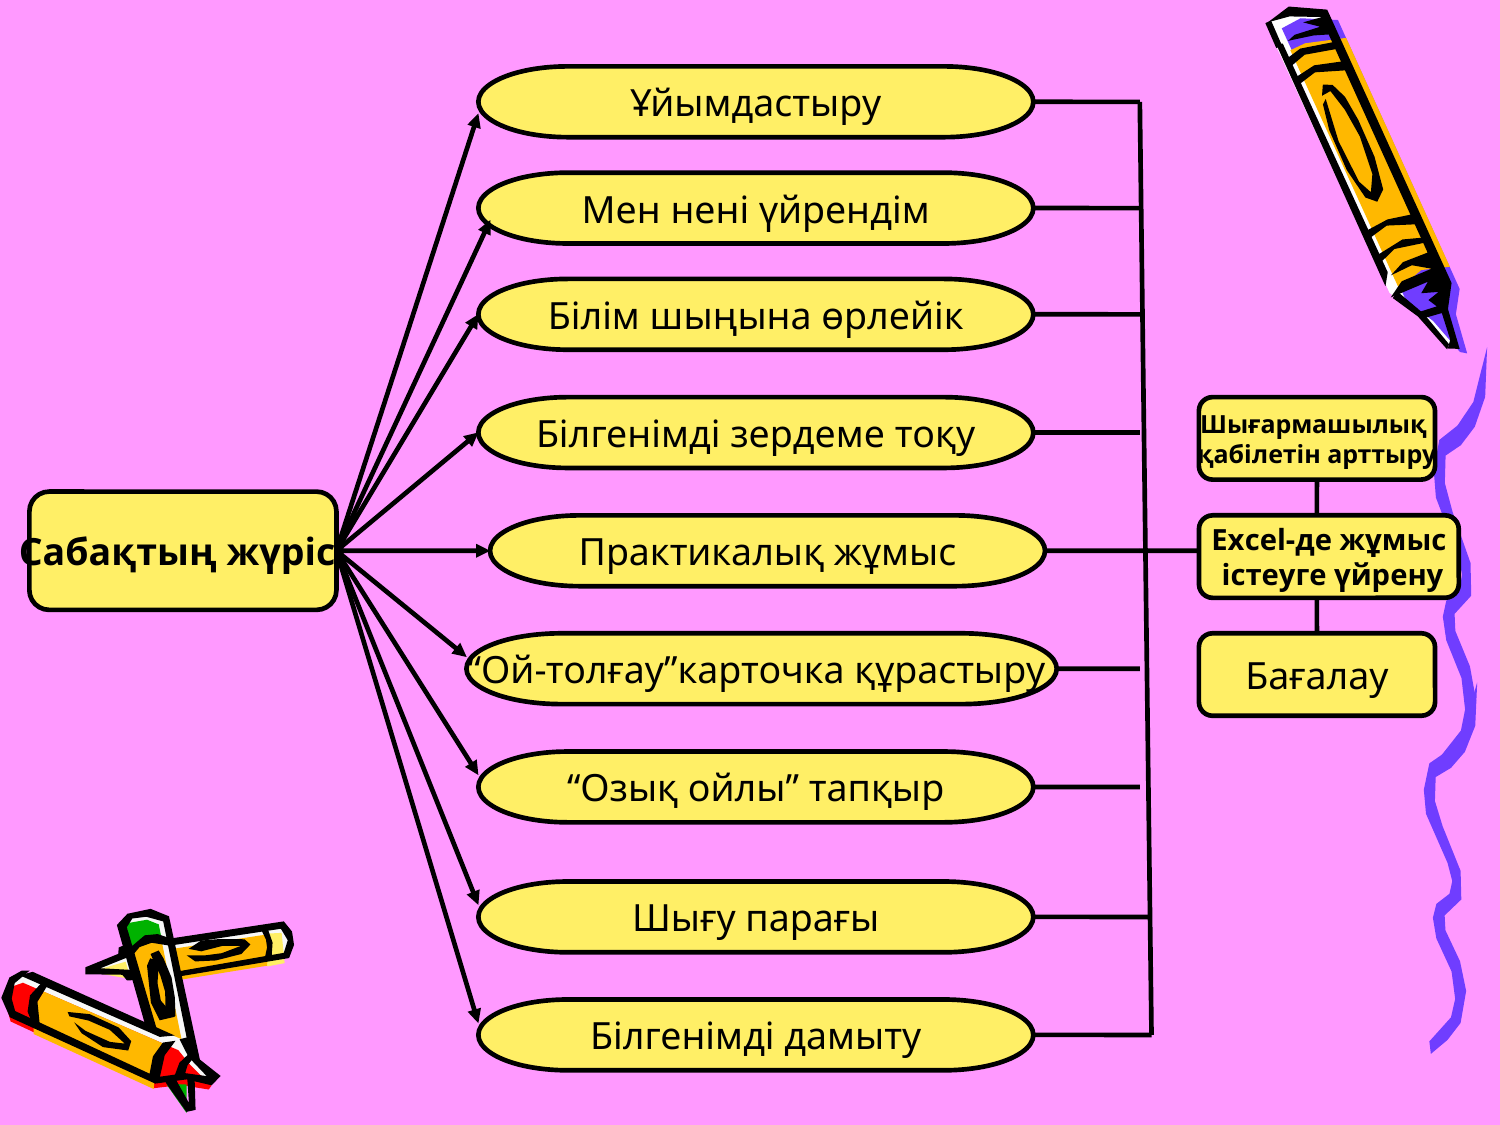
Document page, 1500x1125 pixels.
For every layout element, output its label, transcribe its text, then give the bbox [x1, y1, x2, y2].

text_box Білгенімді дамыту [478, 999, 1034, 1071]
text_box [340, 559, 480, 905]
text_box [336, 544, 491, 558]
text_box Бағалау [1198, 633, 1436, 716]
text_box Exсel-де жұмыс істеуге үйрену [1198, 515, 1459, 598]
text_box Шығу парағы [478, 881, 1034, 953]
text_box [336, 551, 481, 1024]
text_box [336, 314, 479, 550]
text_box Мен нені үйрендім [478, 172, 1034, 244]
text_box [338, 553, 479, 775]
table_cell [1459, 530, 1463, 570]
text_box [338, 551, 467, 657]
text_box Шығармашылық қабілетін арттыру [1198, 397, 1436, 480]
text_box Практикалық жұмыс [490, 515, 1046, 587]
text_box [338, 220, 491, 546]
text_box “Озық ойлы” тапқыр [478, 751, 1034, 823]
text_box [338, 113, 481, 544]
text_box Білім шыңына өрлейік [478, 278, 1034, 350]
text_box “Ой-толғау”карточка құрастыру [466, 633, 1057, 705]
text_box Сабақтың жүрісі [29, 491, 337, 610]
text_box Ұйымдастыру [478, 66, 1034, 138]
text_box Білгенімді зердеме тоқу [478, 397, 1034, 468]
text_box [337, 432, 478, 550]
